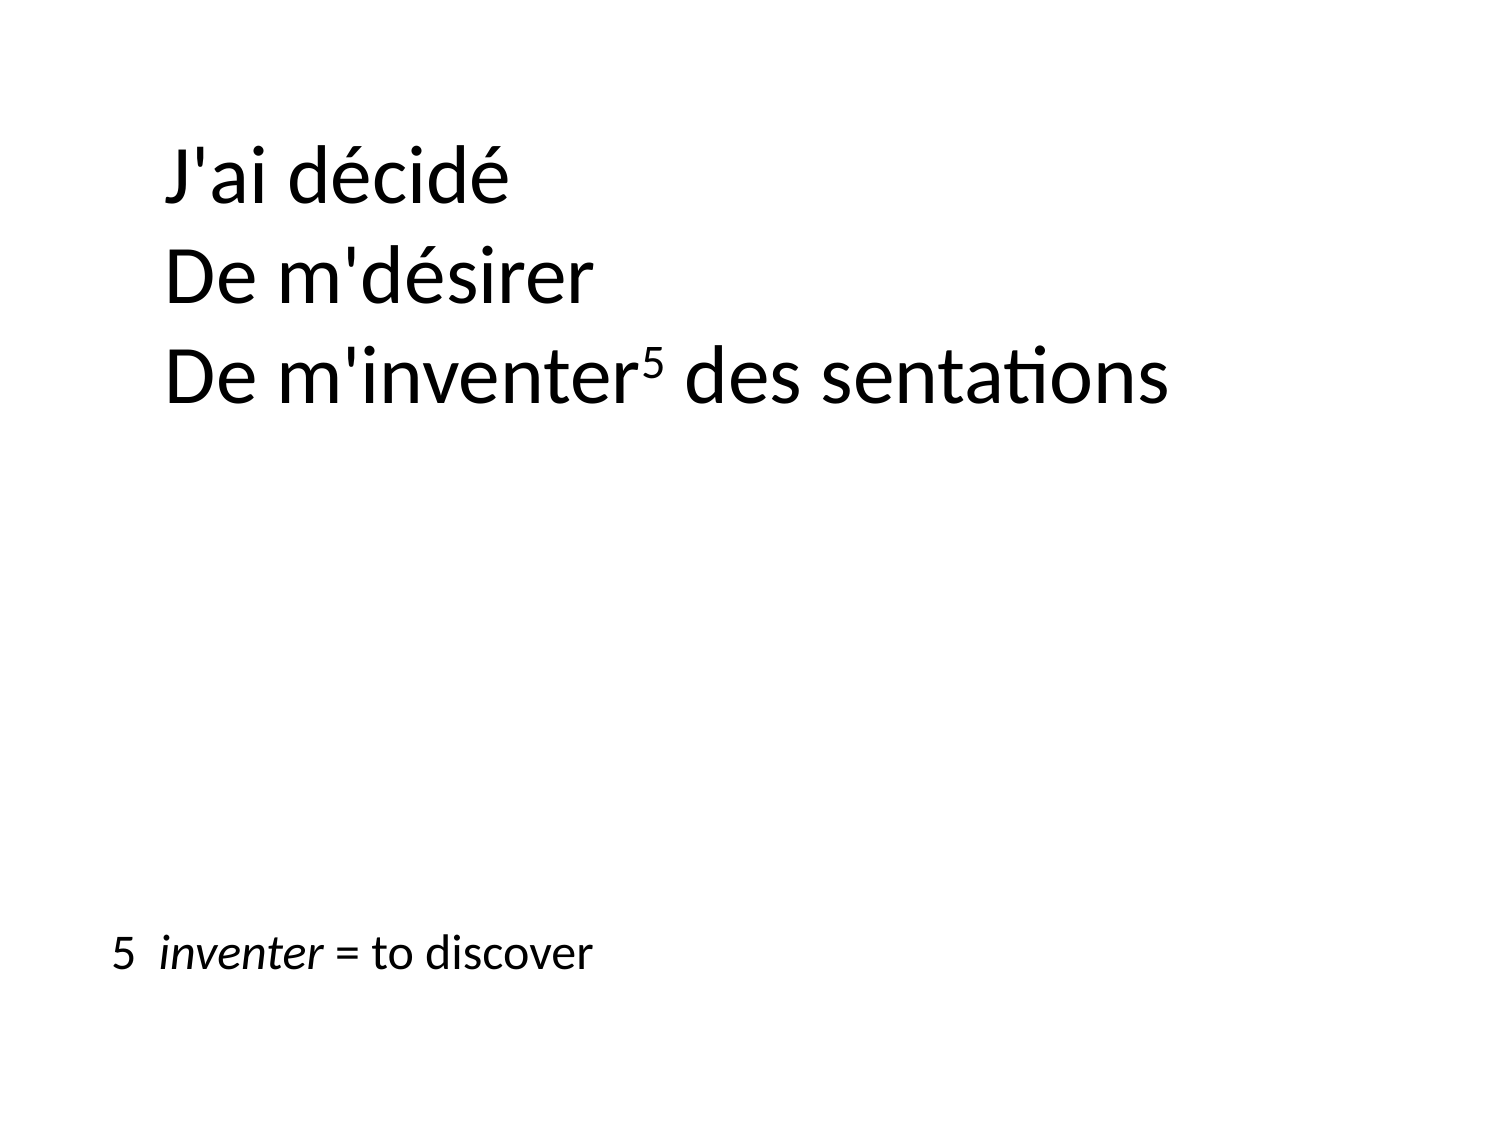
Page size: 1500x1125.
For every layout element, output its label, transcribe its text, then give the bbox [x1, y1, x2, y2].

text_box J'ai décidé De m'désirer De m'inventer5 des sentations [150, 112, 1463, 428]
text_box 5 inventer = to discover [96, 912, 722, 1048]
